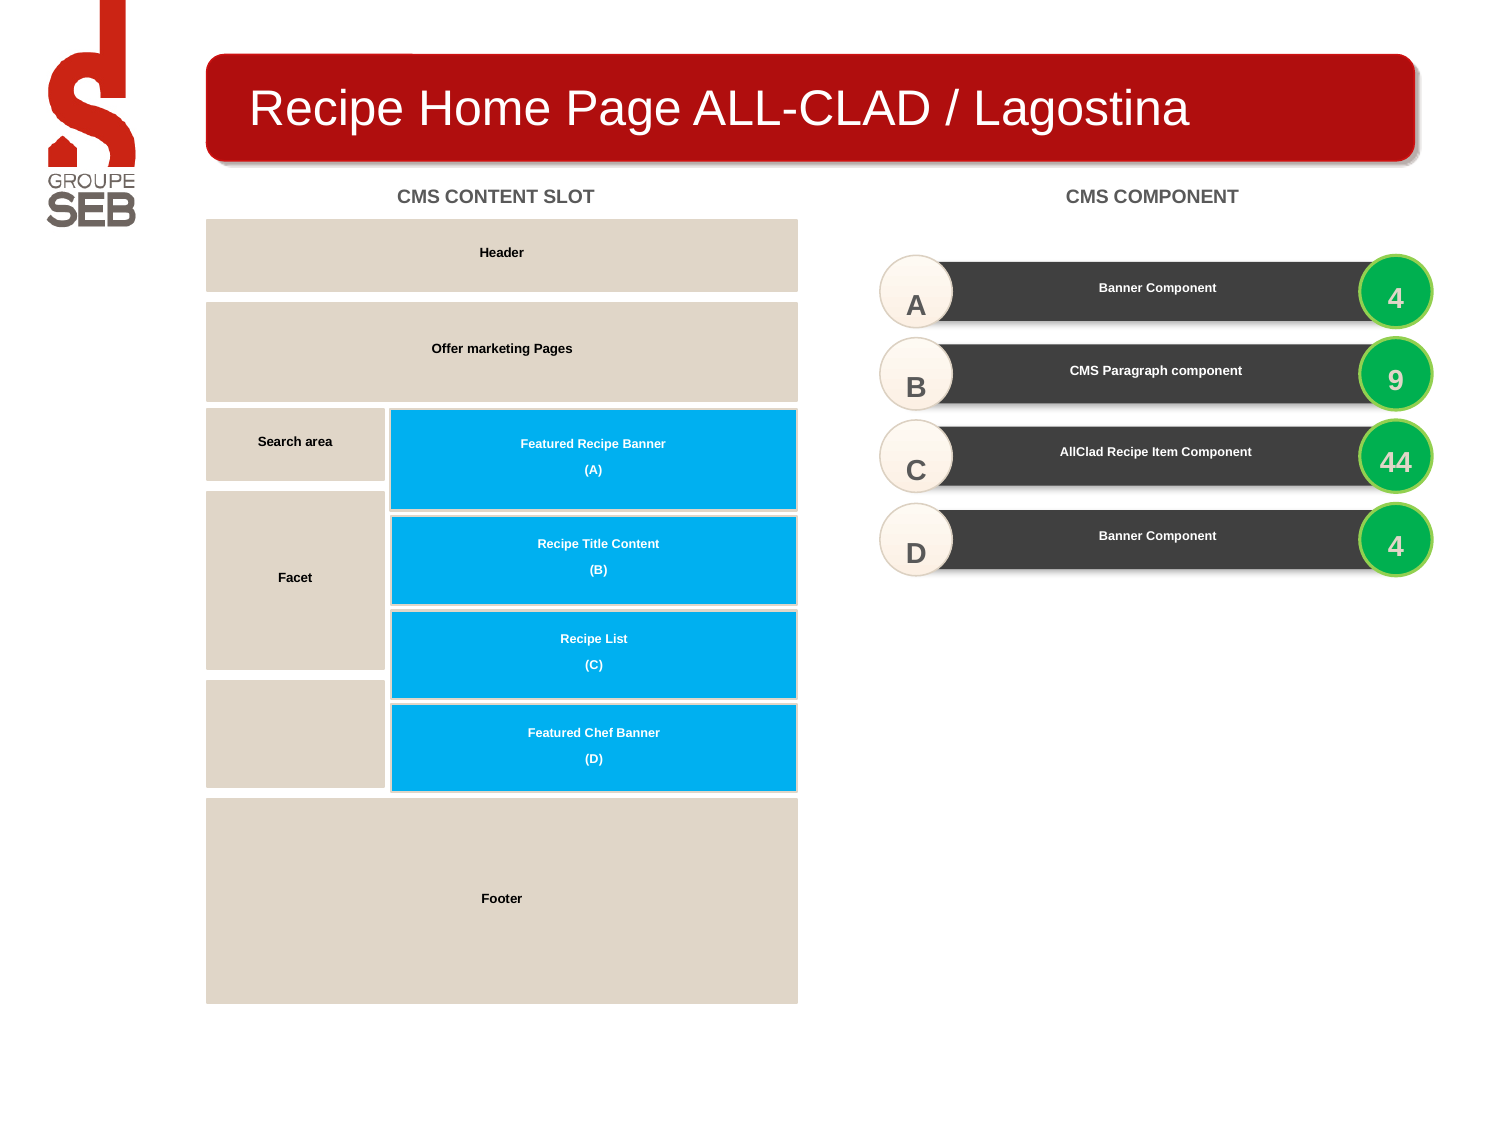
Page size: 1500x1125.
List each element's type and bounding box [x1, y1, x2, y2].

text_box [204, 489, 386, 671]
text_box [879, 337, 1433, 411]
title [234, 67, 1400, 161]
text_box [981, 172, 1324, 228]
text_box [388, 407, 804, 607]
text_box [879, 503, 1433, 576]
text_box [204, 678, 386, 789]
text_box [204, 407, 386, 482]
picture [0, 0, 182, 266]
text_box [389, 702, 799, 794]
text_box [879, 419, 1433, 493]
text_box [204, 172, 799, 293]
text_box [879, 255, 1433, 328]
text_box [205, 301, 799, 403]
text_box [204, 797, 799, 1005]
text_box [389, 608, 799, 701]
